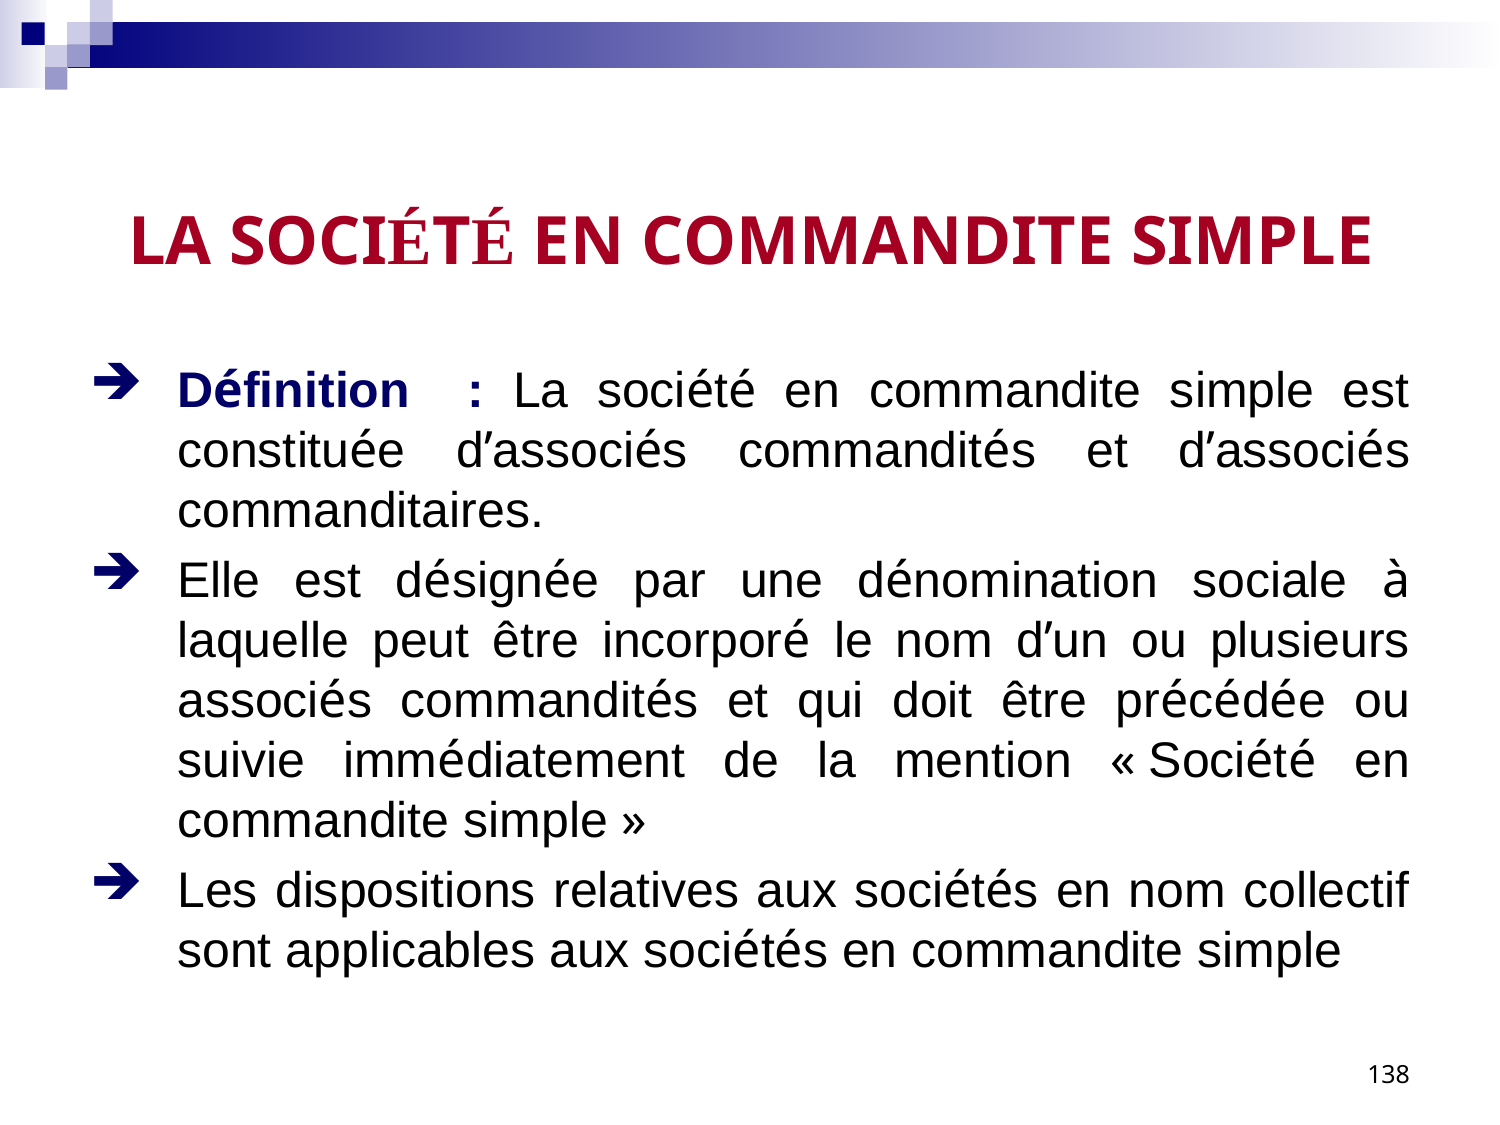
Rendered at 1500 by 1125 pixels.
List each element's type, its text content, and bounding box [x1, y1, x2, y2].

slide_number 138 [1074, 1025, 1425, 1100]
title LA SOCIÉTÉ EN COMMANDITE SIMPLE [85, 125, 1436, 350]
list Définition : La société en commandite simple est constituée d’associés commandités et d’associés commanditaires. Elle est désignée par une dénomination sociale à laquelle peut être incorporé le nom d’un ou plusieurs associés commandités et qui doit être précédée ou suivie immédiatement de la mention « Société en commandite simple » Les dispositions relatives aux sociétés en nom collectif sont applicables aux sociétés en commandite simple [75, 350, 1425, 988]
